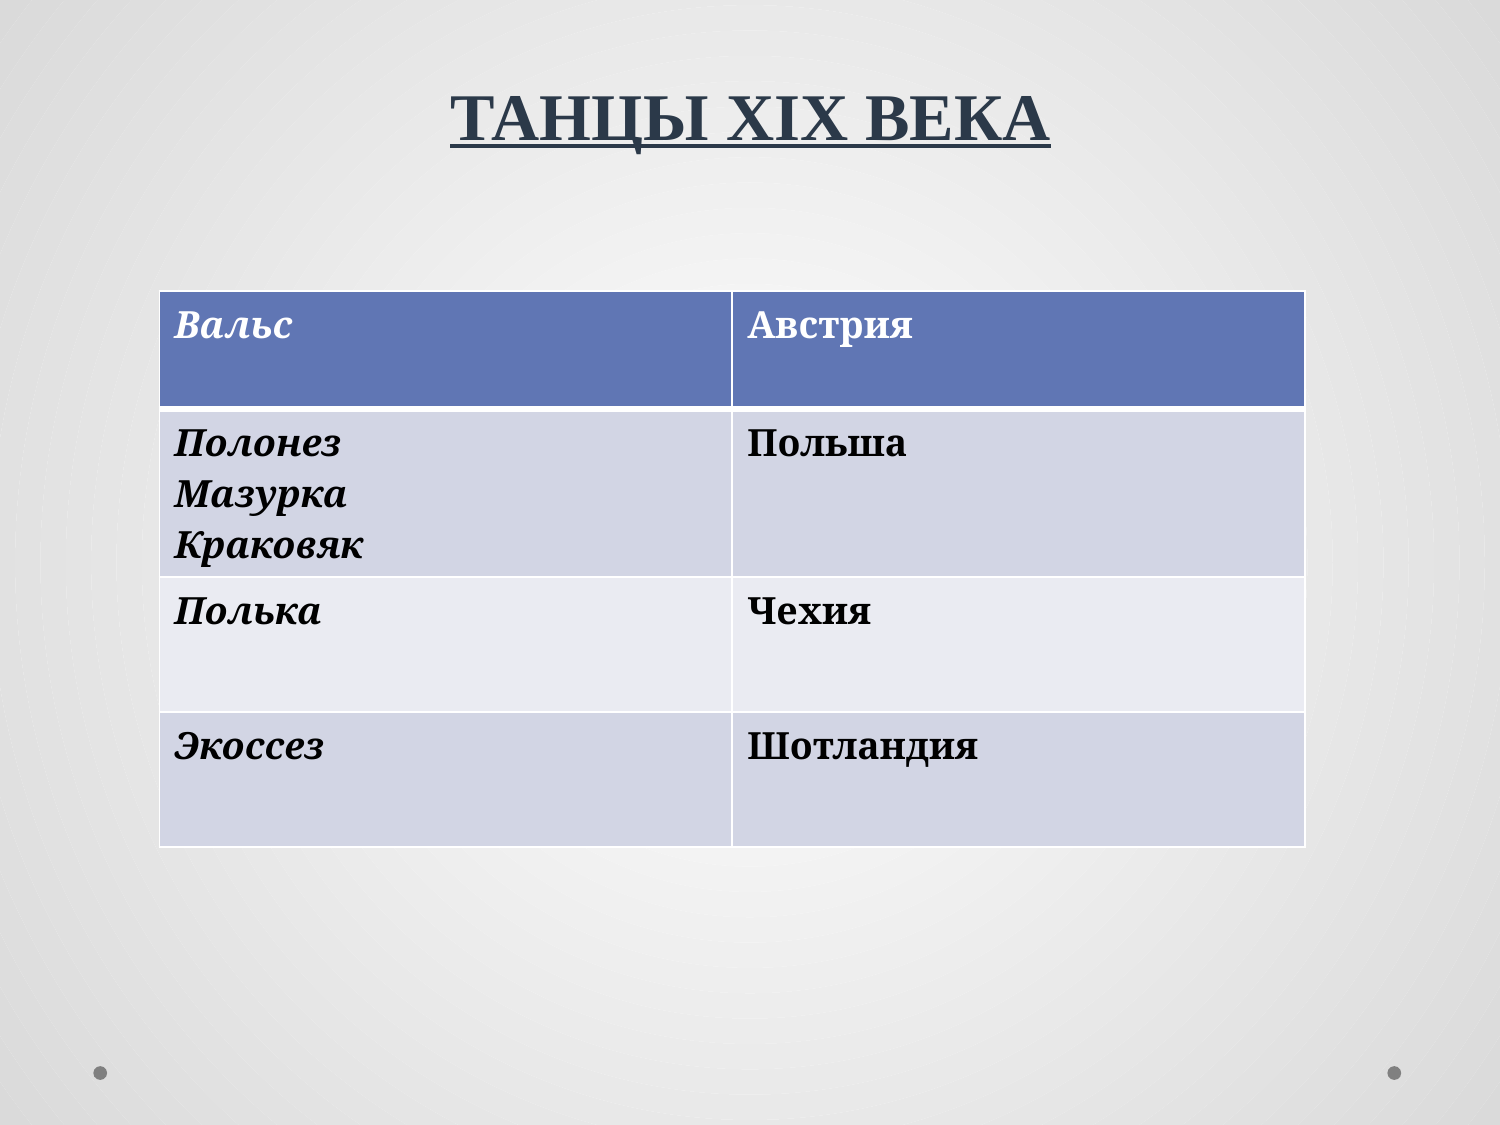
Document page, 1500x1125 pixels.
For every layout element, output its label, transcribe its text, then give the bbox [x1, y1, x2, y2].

table_header Австрия [733, 292, 1304, 406]
table_cell Чехия [733, 578, 1304, 711]
table_cell Полька [160, 578, 731, 711]
text_box [53, 172, 1425, 1047]
table_cell Польша [733, 412, 1304, 576]
text_box ТАНЦЫ XIX ВЕКА [182, 30, 1319, 161]
table_cell Экоссез [160, 713, 731, 846]
table_cell Полонез Мазурка Краковяк [160, 412, 731, 576]
table_cell Шотландия [733, 713, 1304, 846]
table_header Вальс [160, 292, 731, 406]
